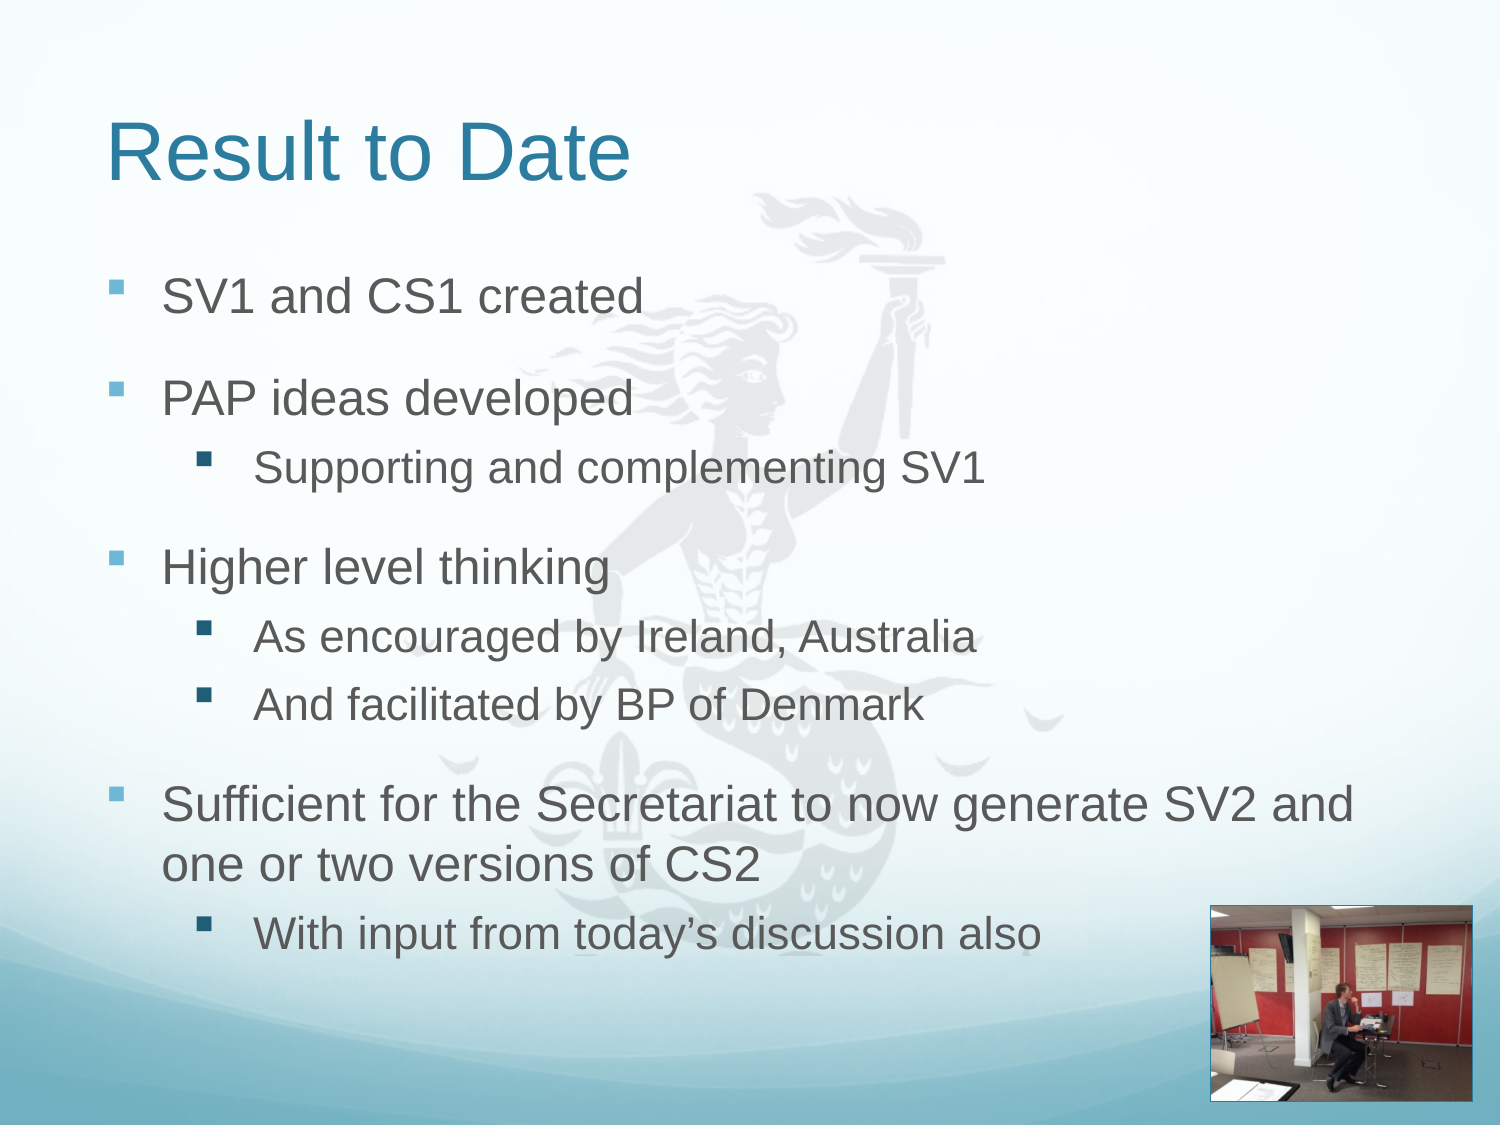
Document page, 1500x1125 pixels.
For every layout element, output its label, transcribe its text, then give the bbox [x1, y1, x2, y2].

list SV1 and CS1 created PAP ideas developed Supporting and complementing SV1 Higher level thinking As encouraged by Ireland, Australia And facilitated by BP of Denmark Sufficient for the Secretariat to now generate SV2 and one or two versions of CS2 With input from today’s discussion also [90, 256, 1410, 1071]
title Result to Date [90, 61, 1410, 205]
picture [1210, 904, 1473, 1102]
